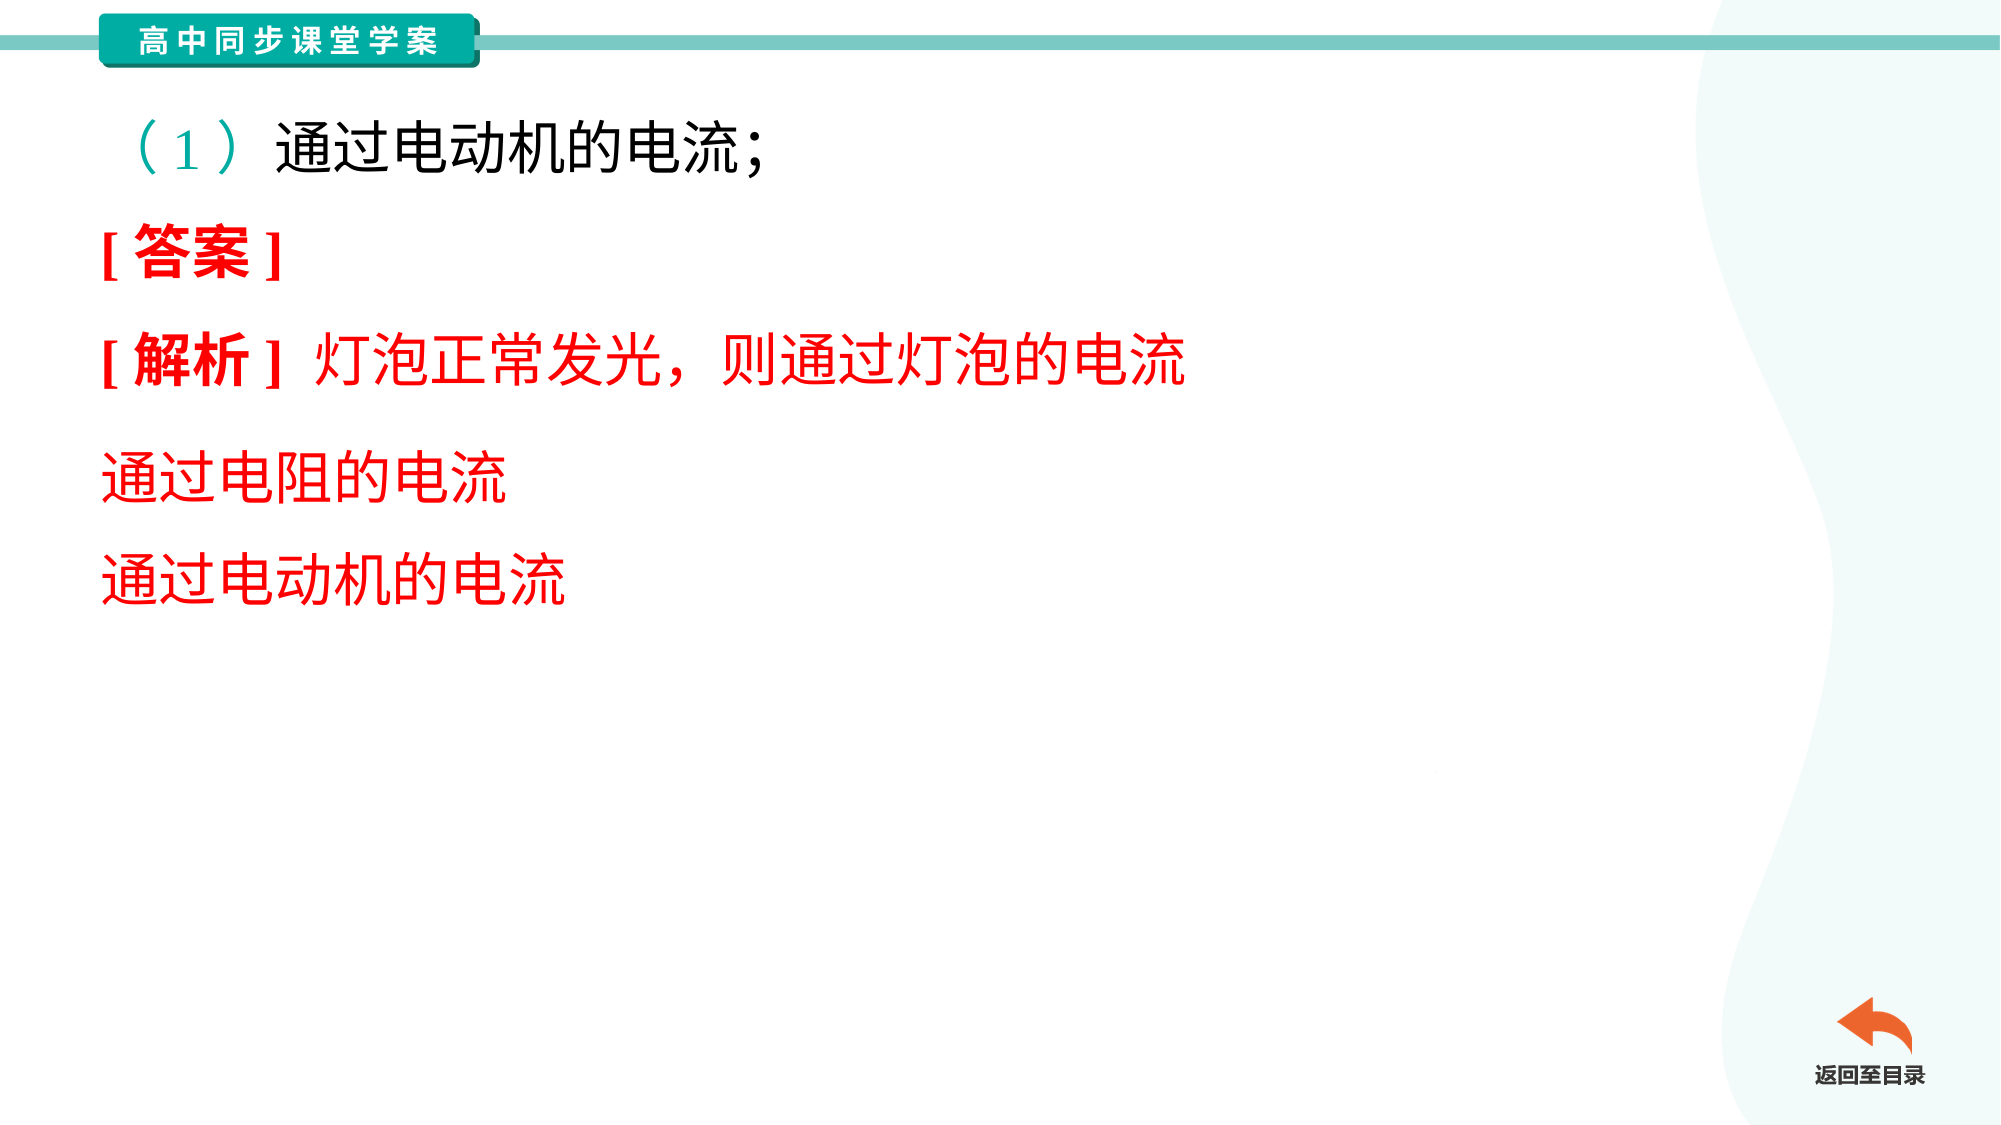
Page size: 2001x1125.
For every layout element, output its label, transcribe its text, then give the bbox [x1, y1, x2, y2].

picture [0, 0, 2000, 1125]
text_box （1）通过电动机的电流； [100, 76, 1899, 170]
